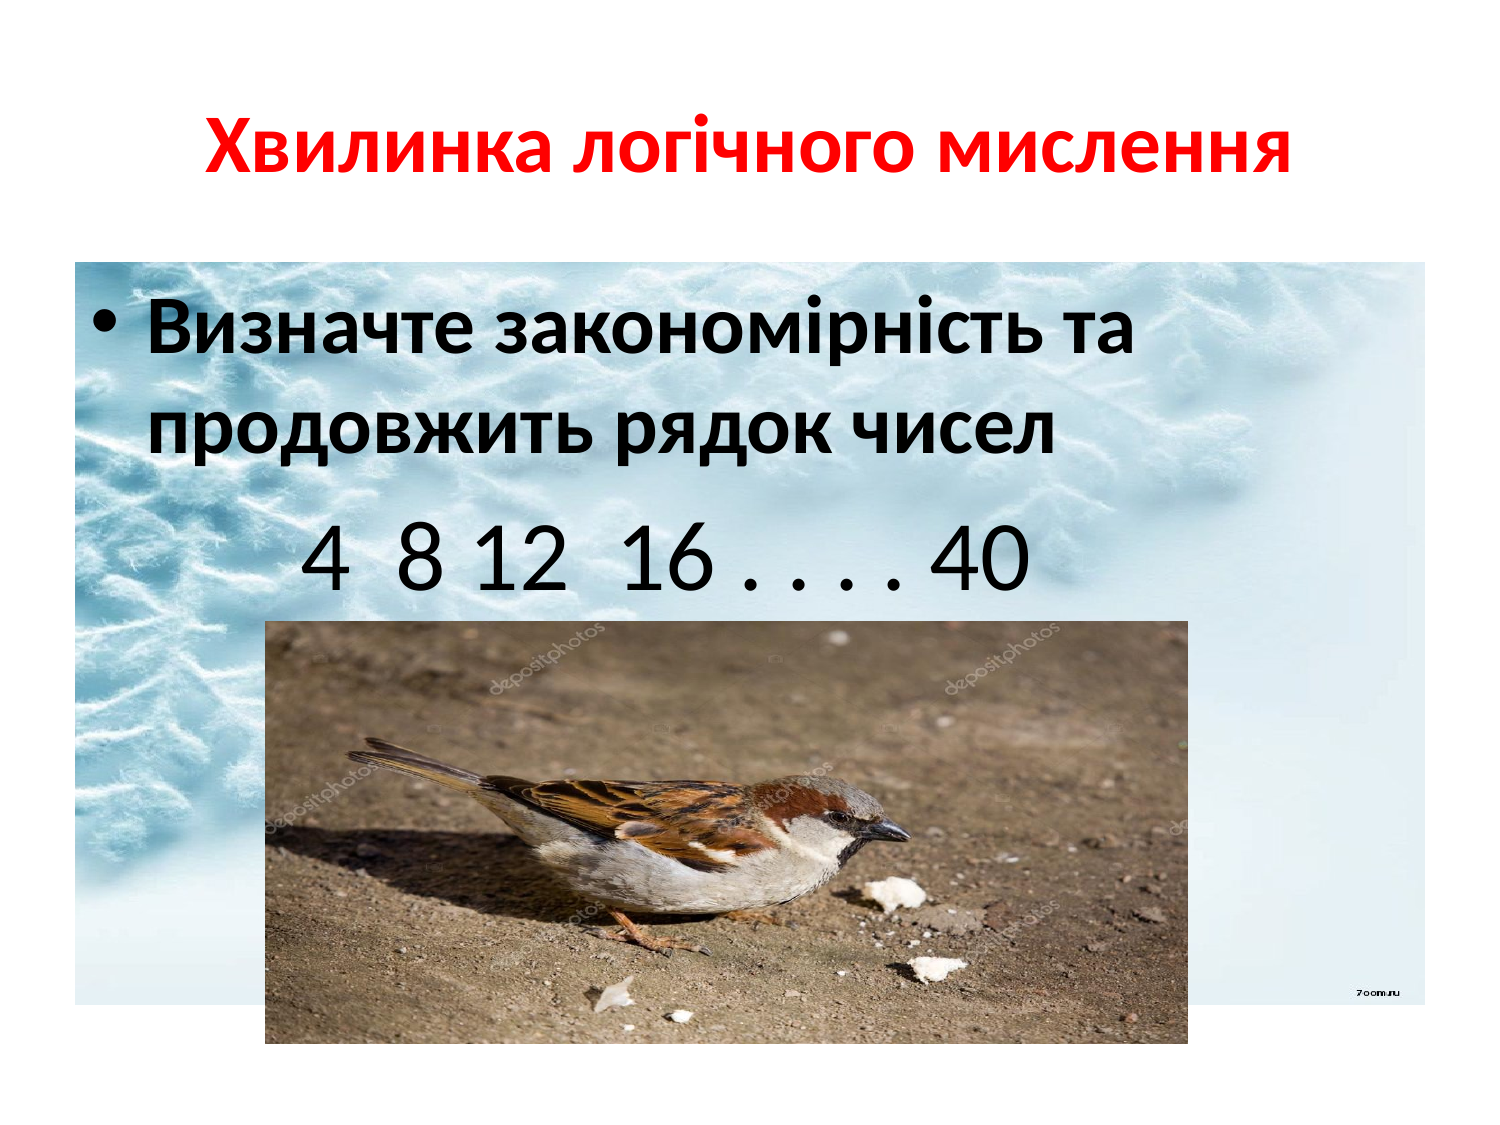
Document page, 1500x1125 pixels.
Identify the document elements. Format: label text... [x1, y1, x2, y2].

list Визначте закономірність та продовжить рядок чисел 4 8 12 16 . . . . 40 [75, 262, 1425, 1005]
picture [265, 621, 1188, 1044]
title Хвилинка логічного мислення [75, 45, 1425, 233]
